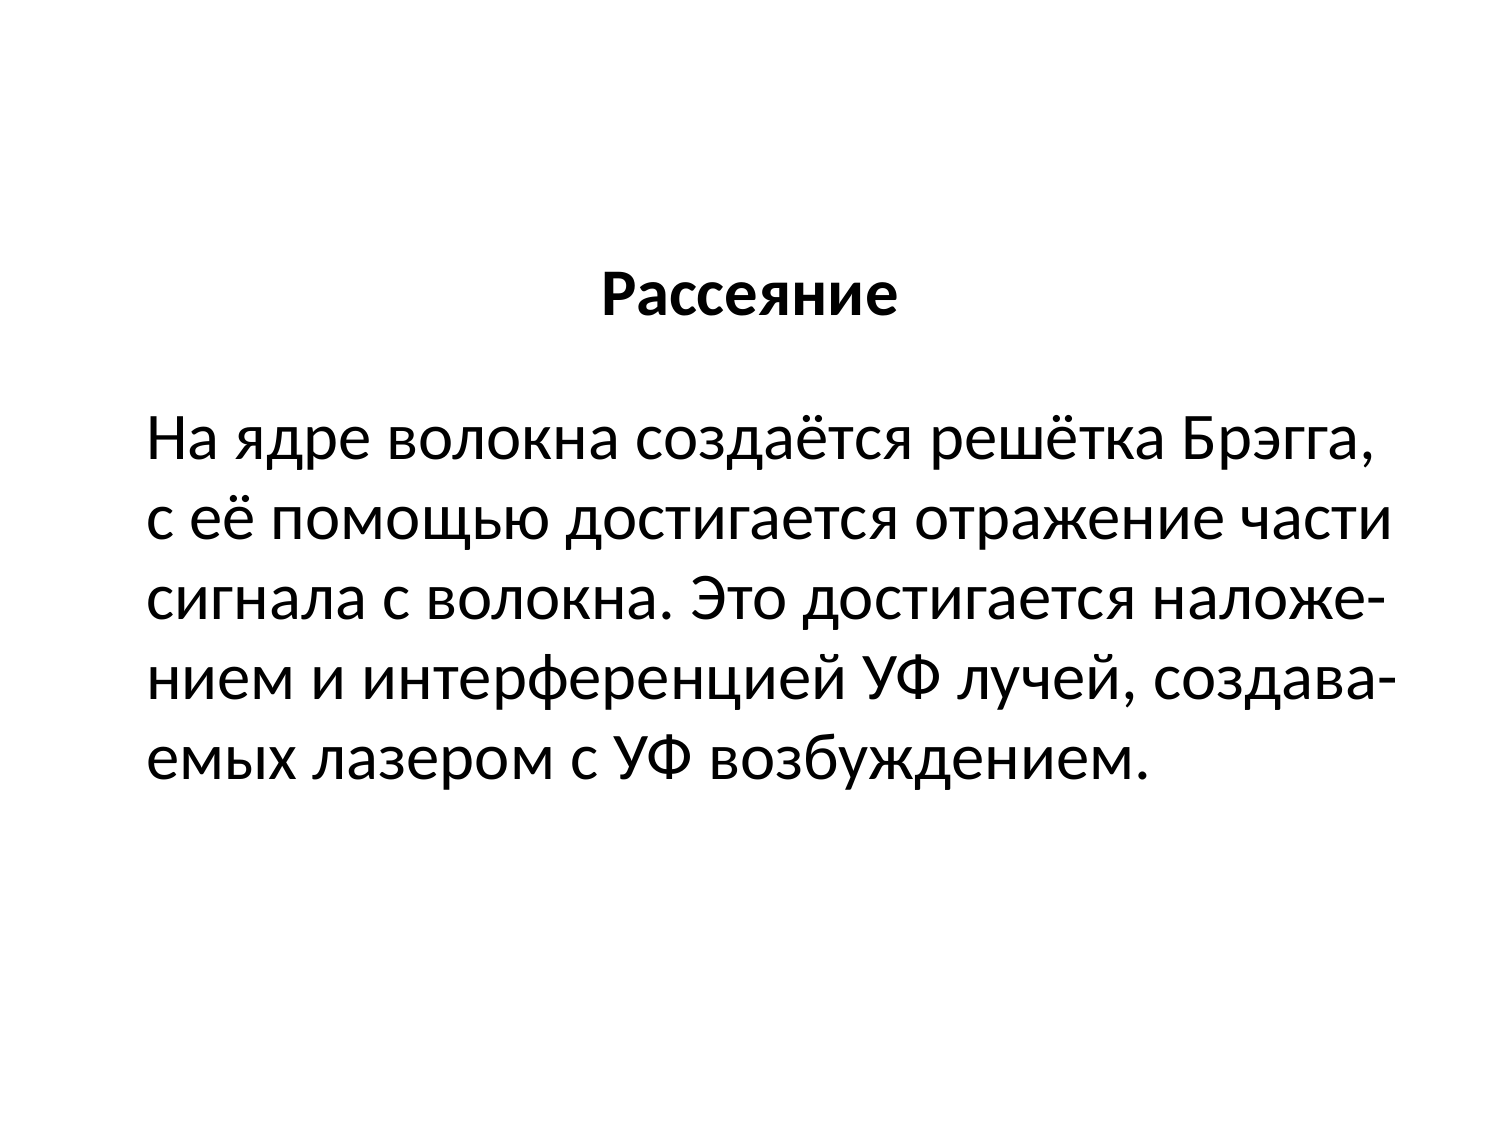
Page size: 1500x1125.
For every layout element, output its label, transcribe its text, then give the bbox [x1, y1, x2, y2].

list На ядре волокна создаётся решётка Брэгга, с её помощью достигается отражение части сигнала с волокна. Это достигается наложе- нием и интерференцией УФ лучей, создава- емых лазером с УФ возбуждением. [74, 385, 1426, 1006]
title Рассеяние [74, 44, 1426, 374]
